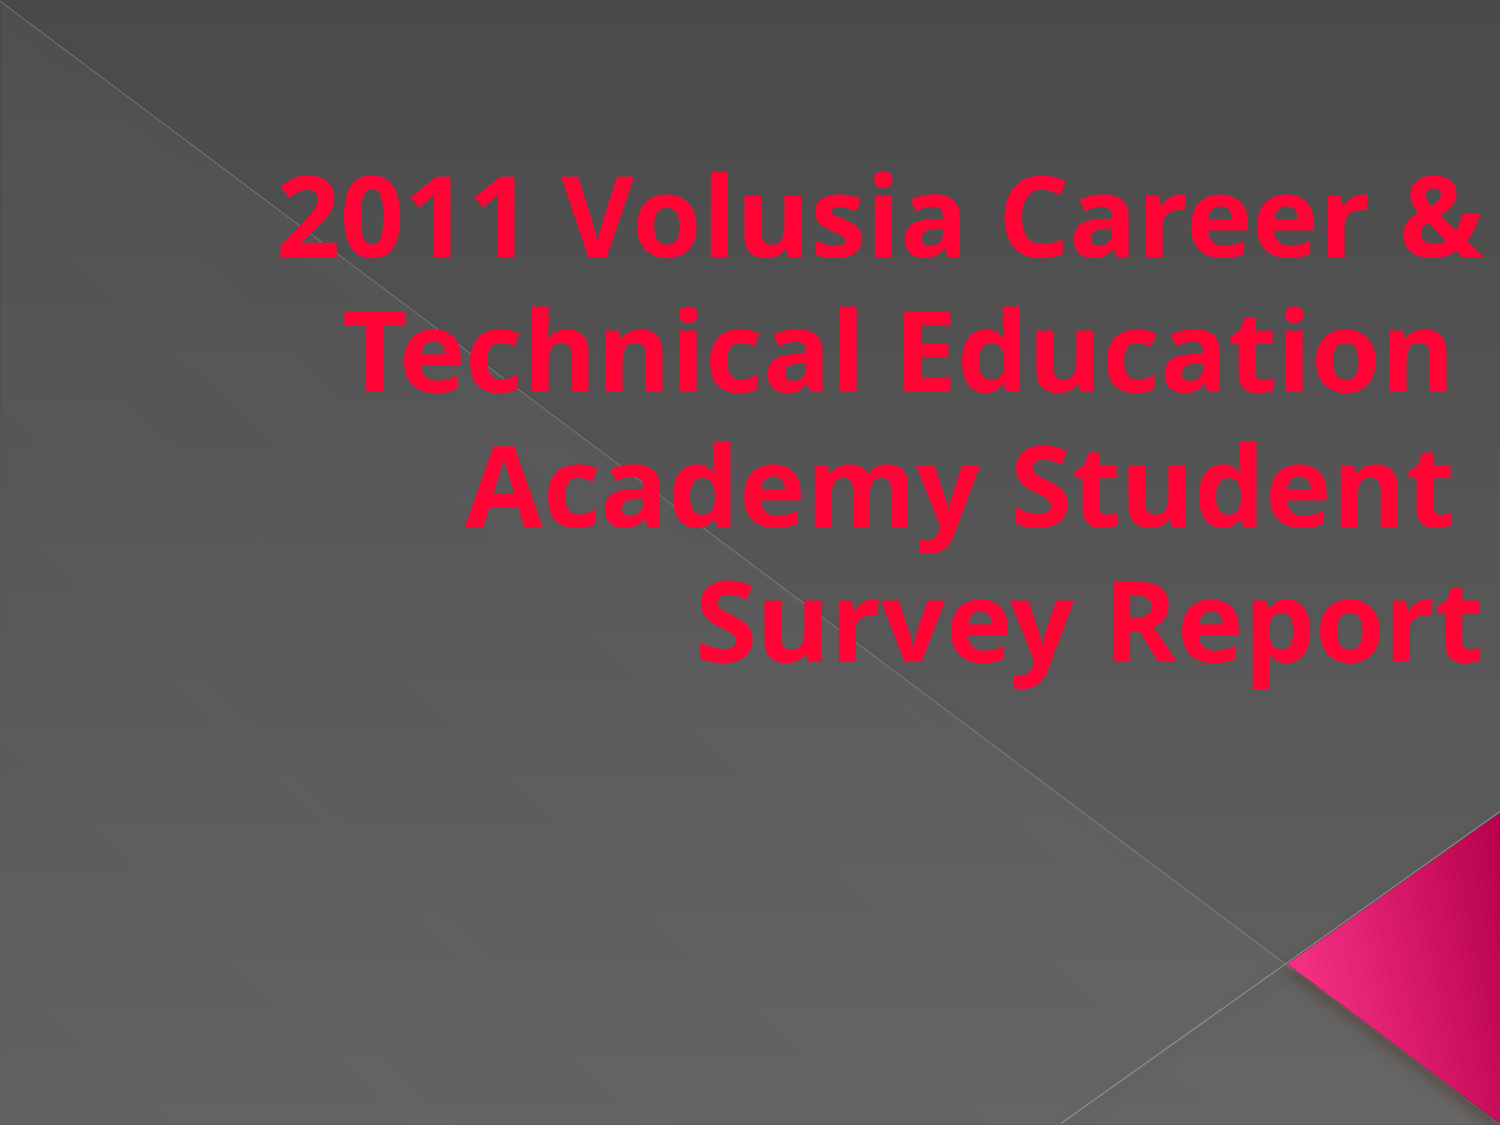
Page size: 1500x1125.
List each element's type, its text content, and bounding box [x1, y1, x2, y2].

text_box 2011 Volusia Career & Technical Education Academy Student Survey Report [0, 137, 1500, 693]
